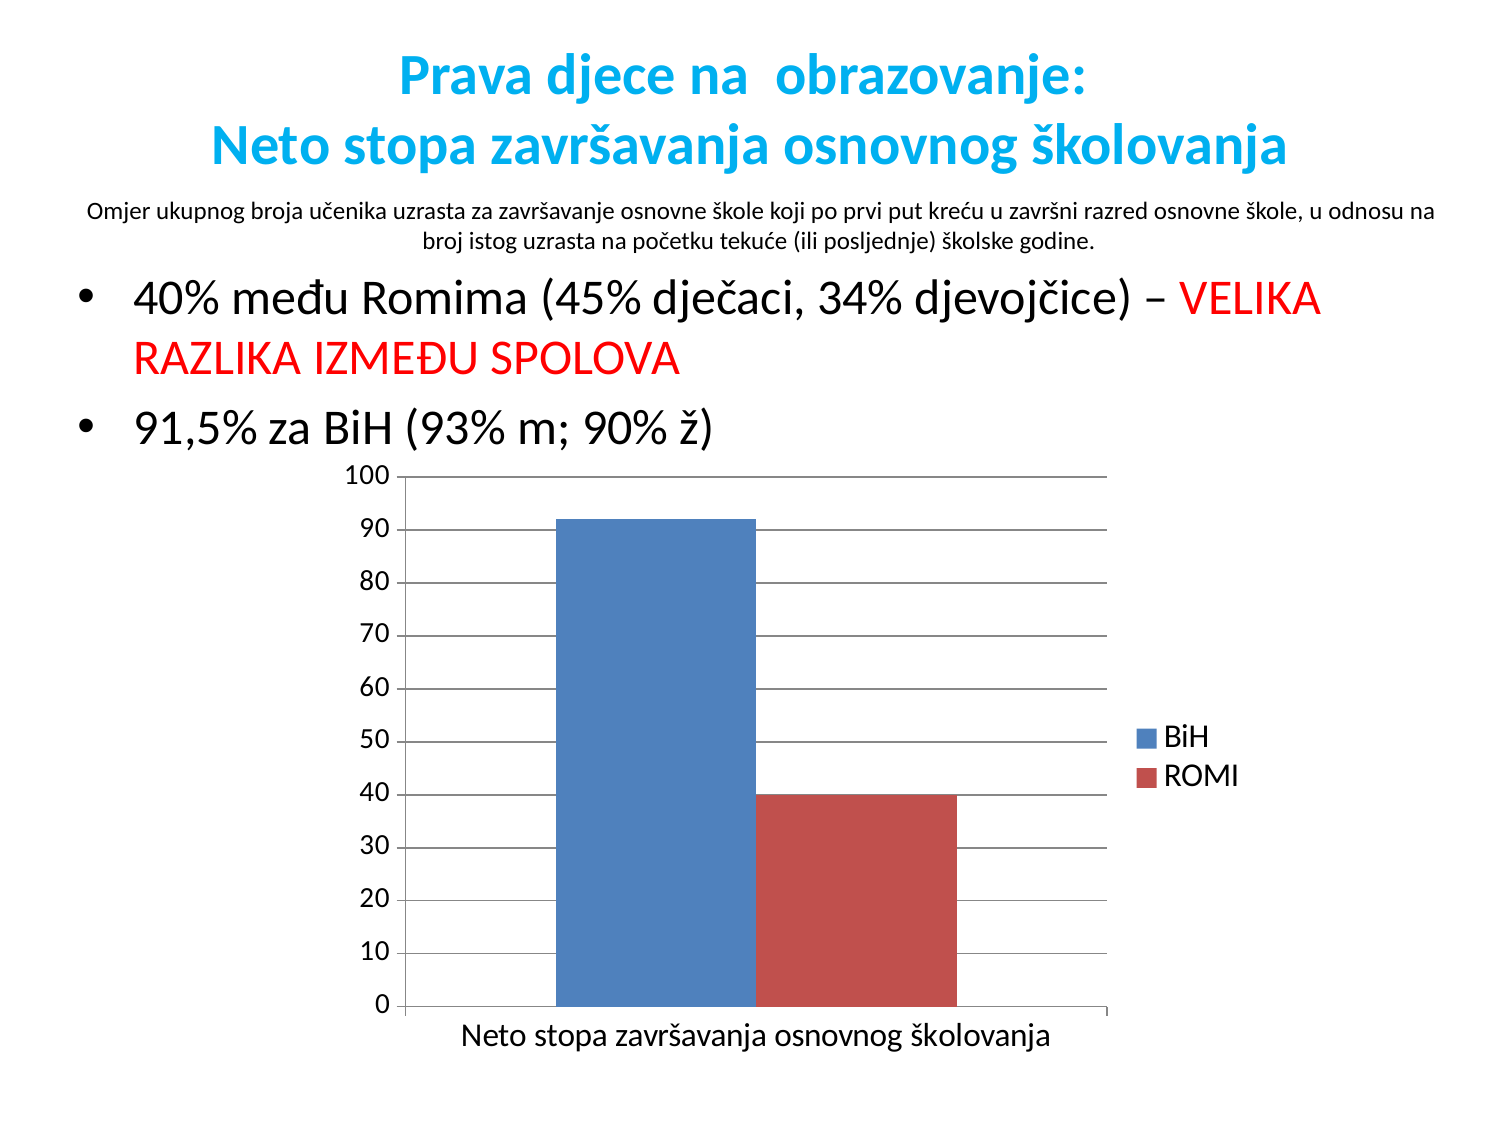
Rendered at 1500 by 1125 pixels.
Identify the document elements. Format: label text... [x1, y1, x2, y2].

chart [324, 449, 1263, 1067]
list Omjer ukupnog broja učenika uzrasta za završavanje osnovne škole koji po prvi put kreću u završni razred osnovne škole, u odnosu na broj istog uzrasta na početku tekuće (ili posljednje) školske godine. 40% među Romima (45% dječaci, 34% djevojčice) – VELIKA RAZLIKA IZMEĐU SPOLOVA 91,5% za BiH (93% m; 90% ž) [62, 187, 1463, 1005]
title Prava djece na obrazovanje: Neto stopa završavanja osnovnog školovanja [75, 24, 1425, 187]
